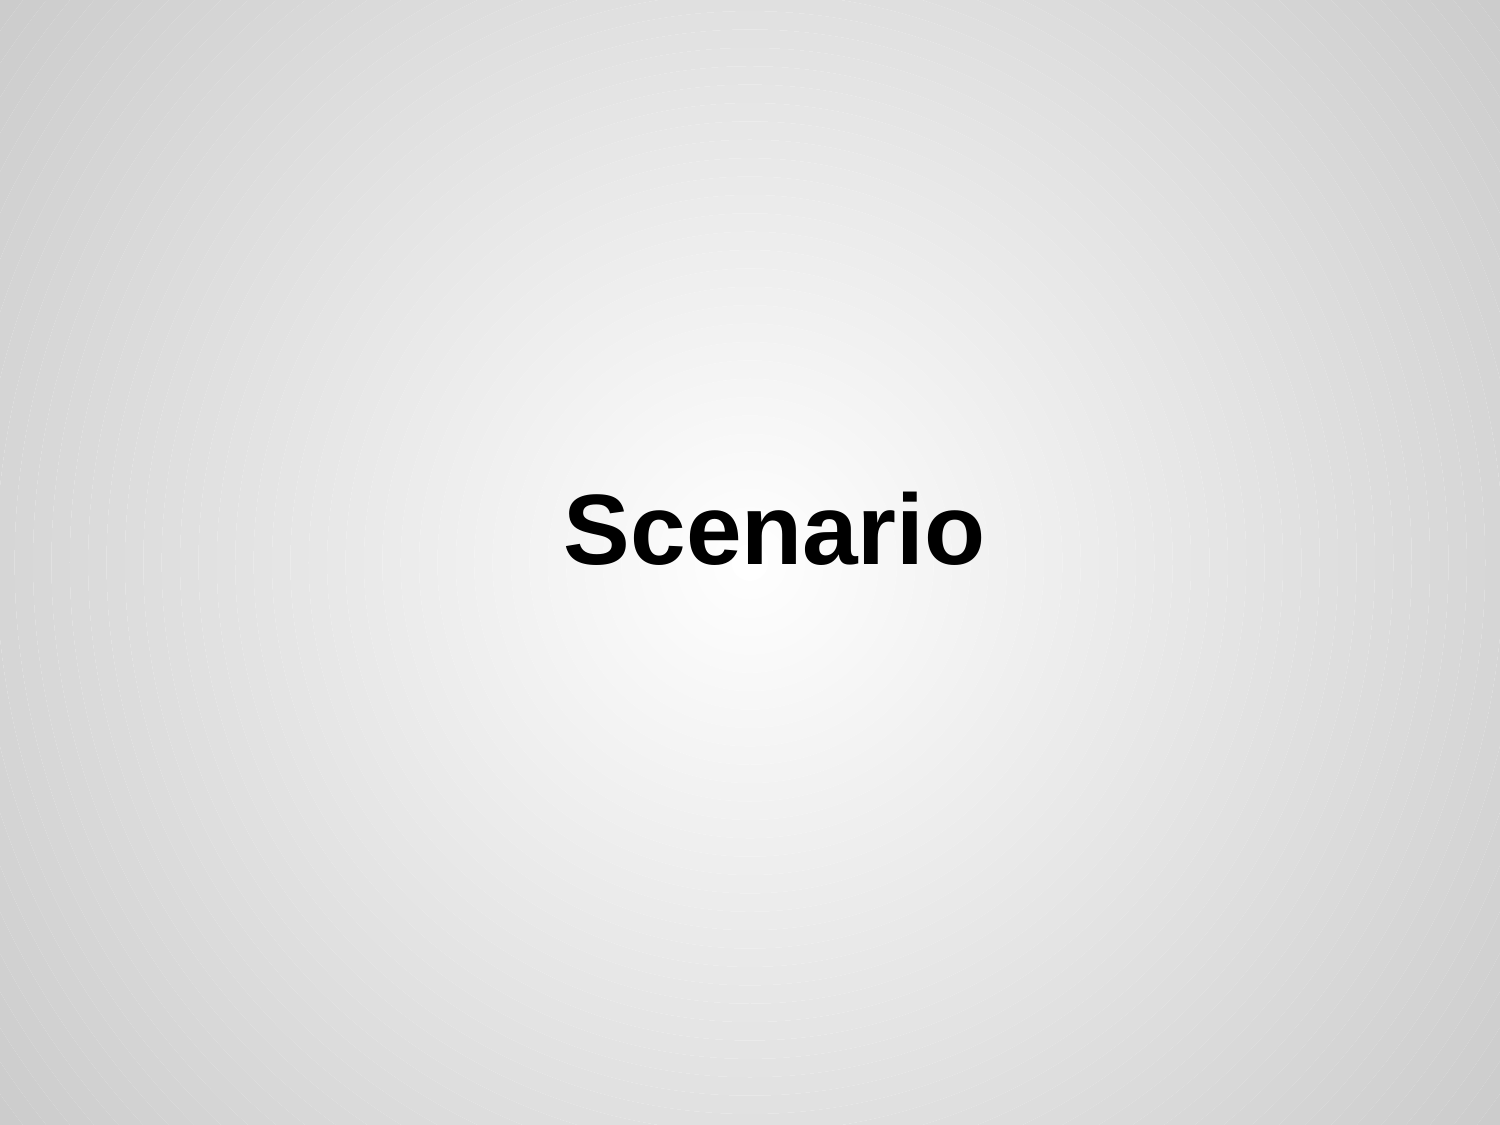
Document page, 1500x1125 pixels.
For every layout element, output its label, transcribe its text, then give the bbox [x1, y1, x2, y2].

title Scenario [112, 346, 1388, 600]
